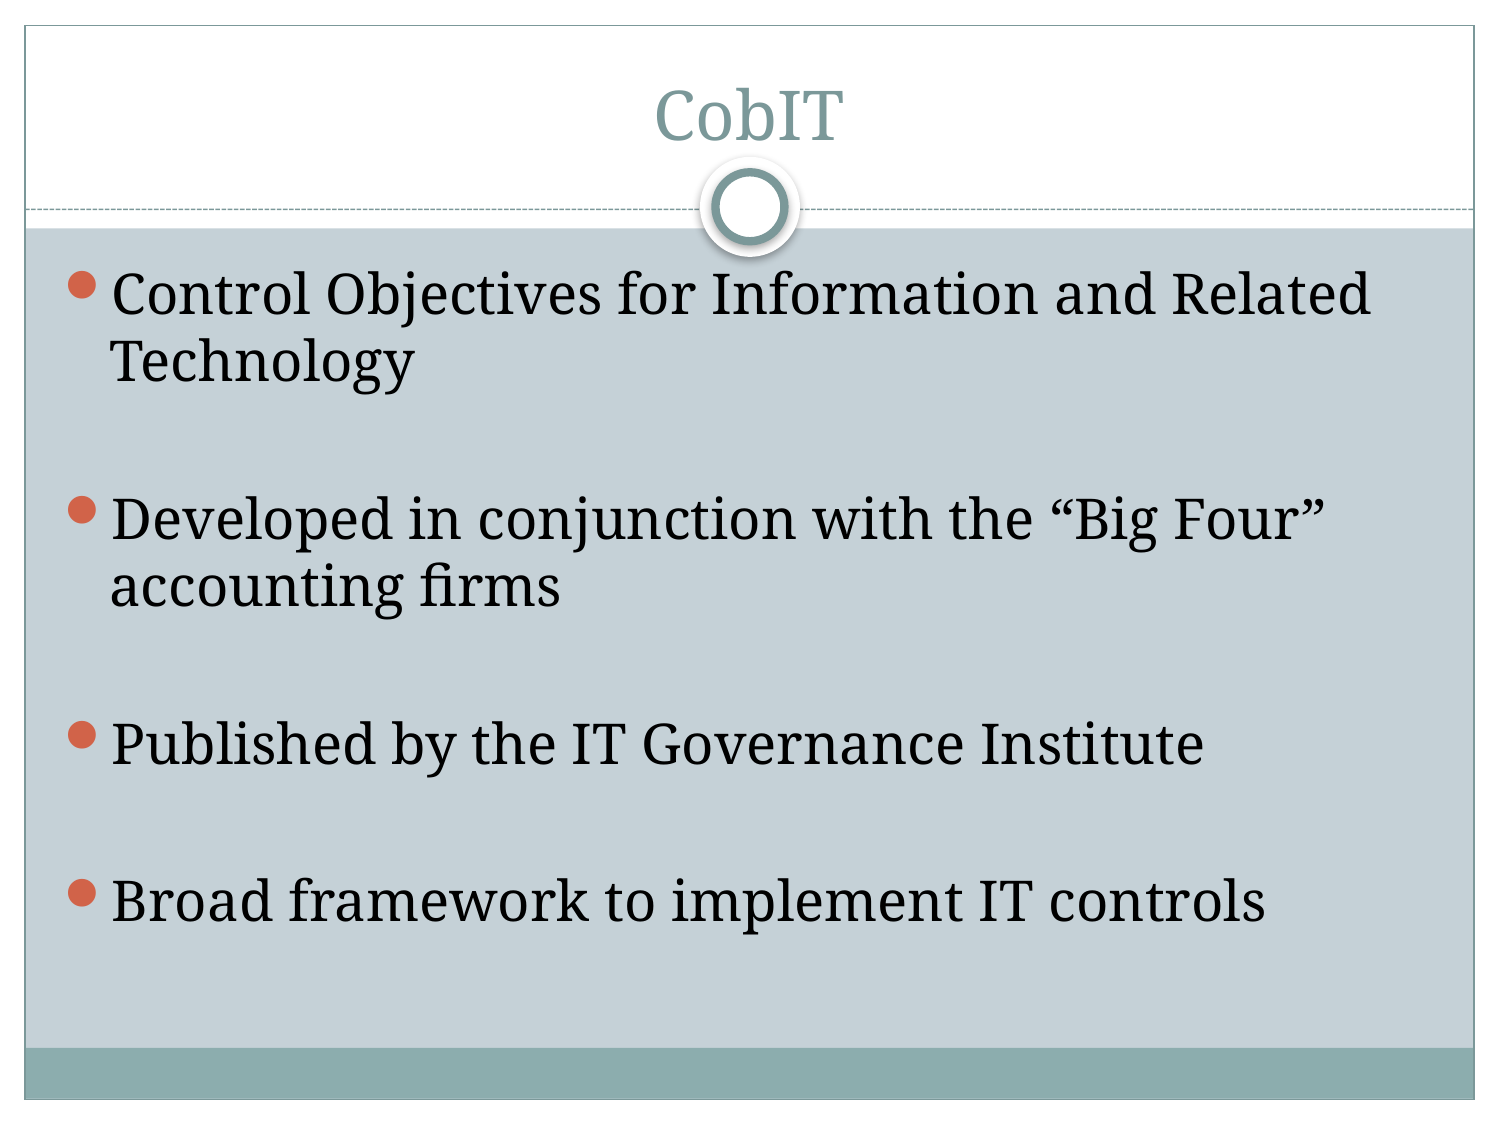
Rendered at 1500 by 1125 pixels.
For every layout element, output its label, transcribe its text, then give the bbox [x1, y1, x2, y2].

title CobIT [49, 37, 1450, 162]
list Control Objectives for Information and Related Technology Developed in conjunction with the “Big Four” accounting firms Published by the IT Governance Institute Broad framework to implement IT controls [49, 250, 1445, 1001]
